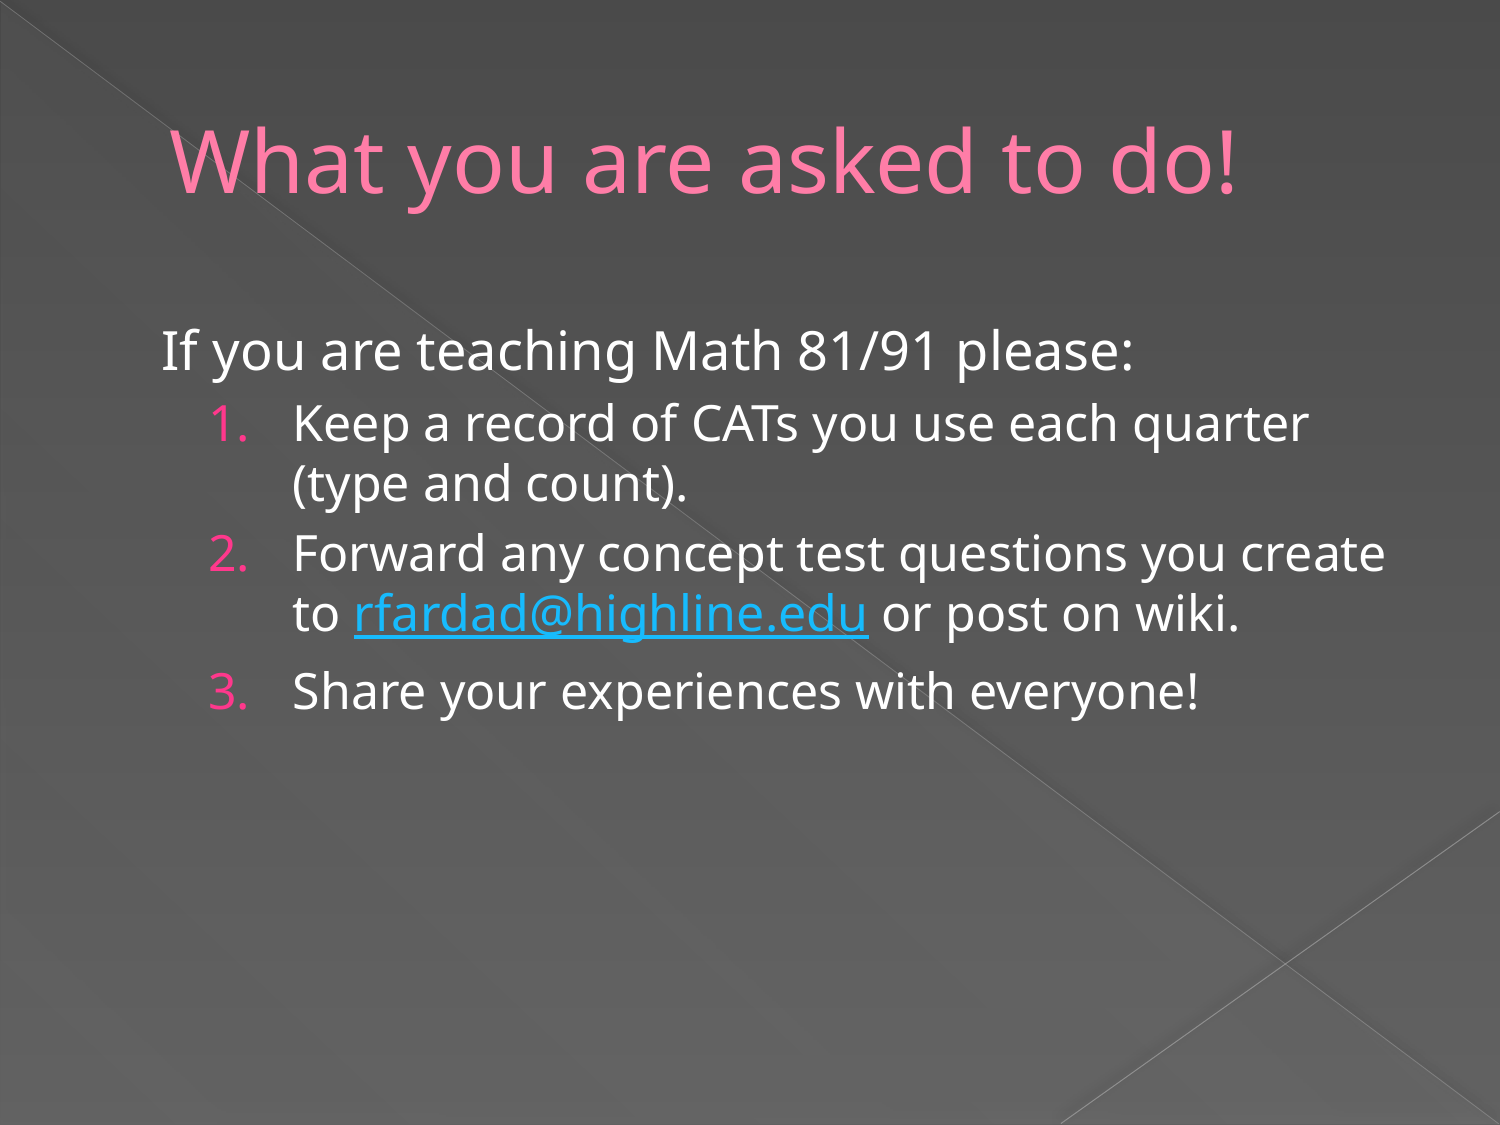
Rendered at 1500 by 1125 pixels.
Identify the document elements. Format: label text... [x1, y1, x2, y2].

list If you are teaching Math 81/91 please: Keep a record of CATs you use each quarter (type and count). Forward any concept test questions you create to rfardad@highline.edu or post on wiki. Share your experiences with everyone! [75, 308, 1425, 1059]
title What you are asked to do! [75, 43, 1425, 274]
